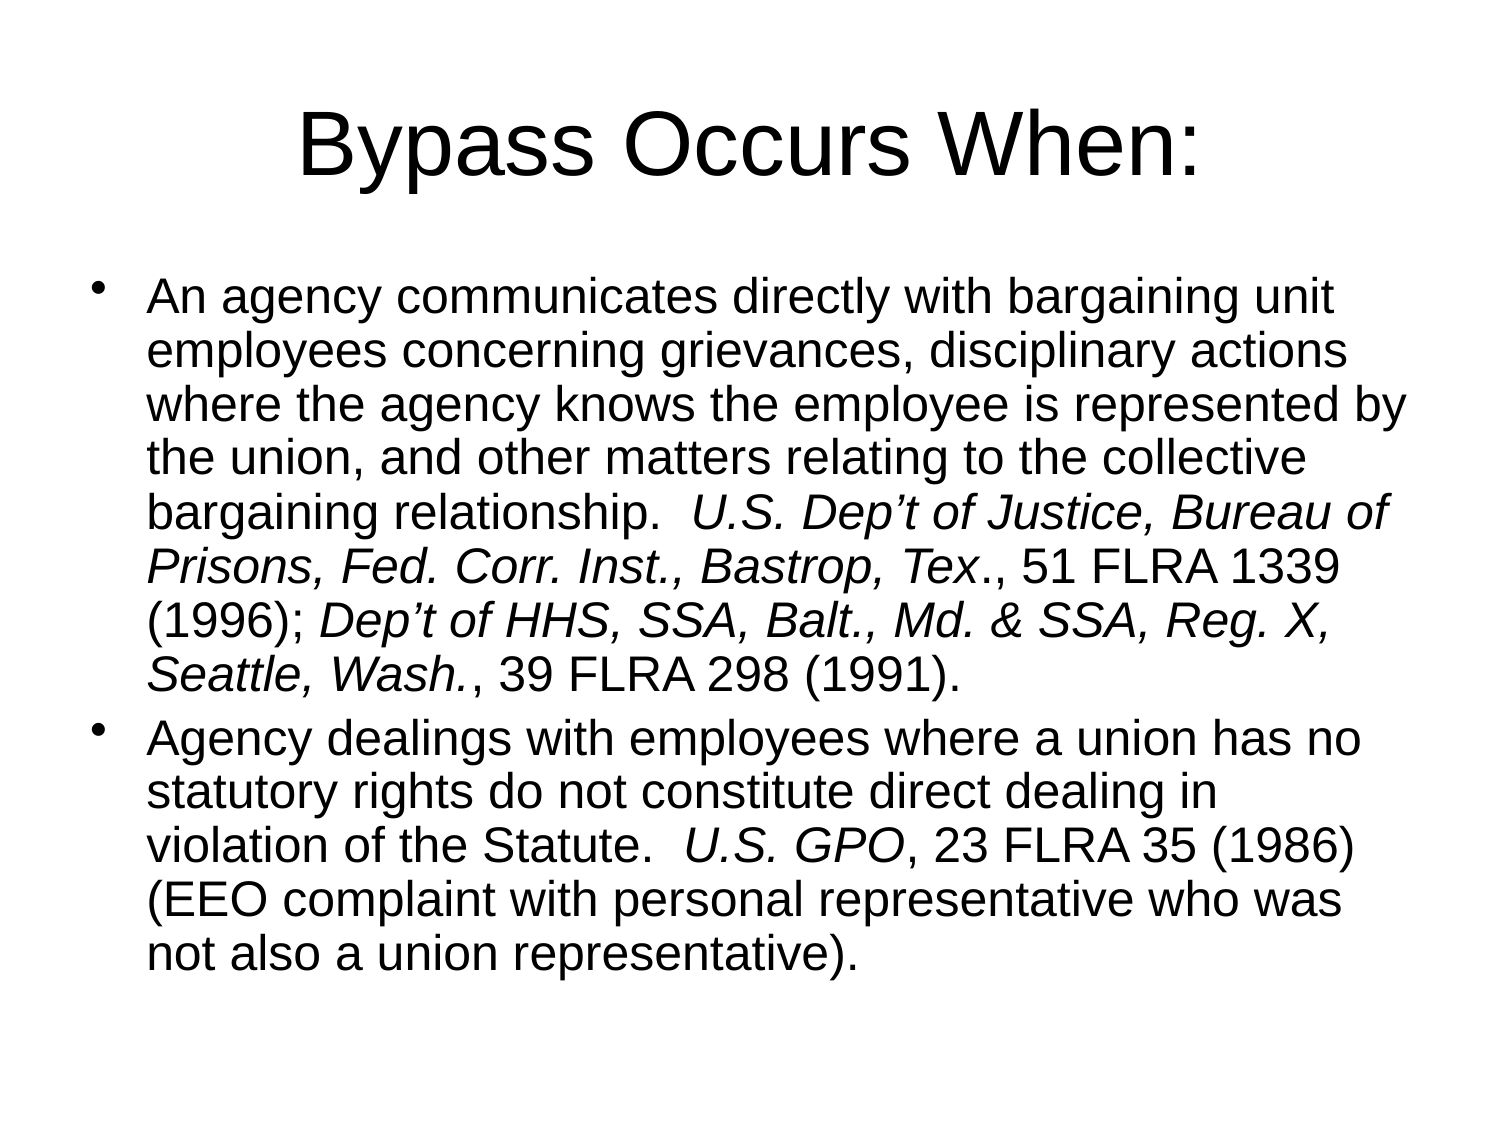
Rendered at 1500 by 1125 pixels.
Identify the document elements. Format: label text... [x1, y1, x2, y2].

title Bypass Occurs When: [74, 44, 1426, 233]
list An agency communicates directly with bargaining unit employees concerning grievances, disciplinary actions where the agency knows the employee is represented by the union, and other matters relating to the collective bargaining relationship. U.S. Dep’t of Justice, Bureau of Prisons, Fed. Corr. Inst., Bastrop, Tex., 51 FLRA 1339 (1996); Dep’t of HHS, SSA, Balt., Md. & SSA, Reg. X, Seattle, Wash., 39 FLRA 298 (1991). Agency dealings with employees where a union has no statutory rights do not constitute direct dealing in violation of the Statute. U.S. GPO, 23 FLRA 35 (1986) (EEO complaint with personal representative who was not also a union representative). [74, 262, 1426, 1006]
